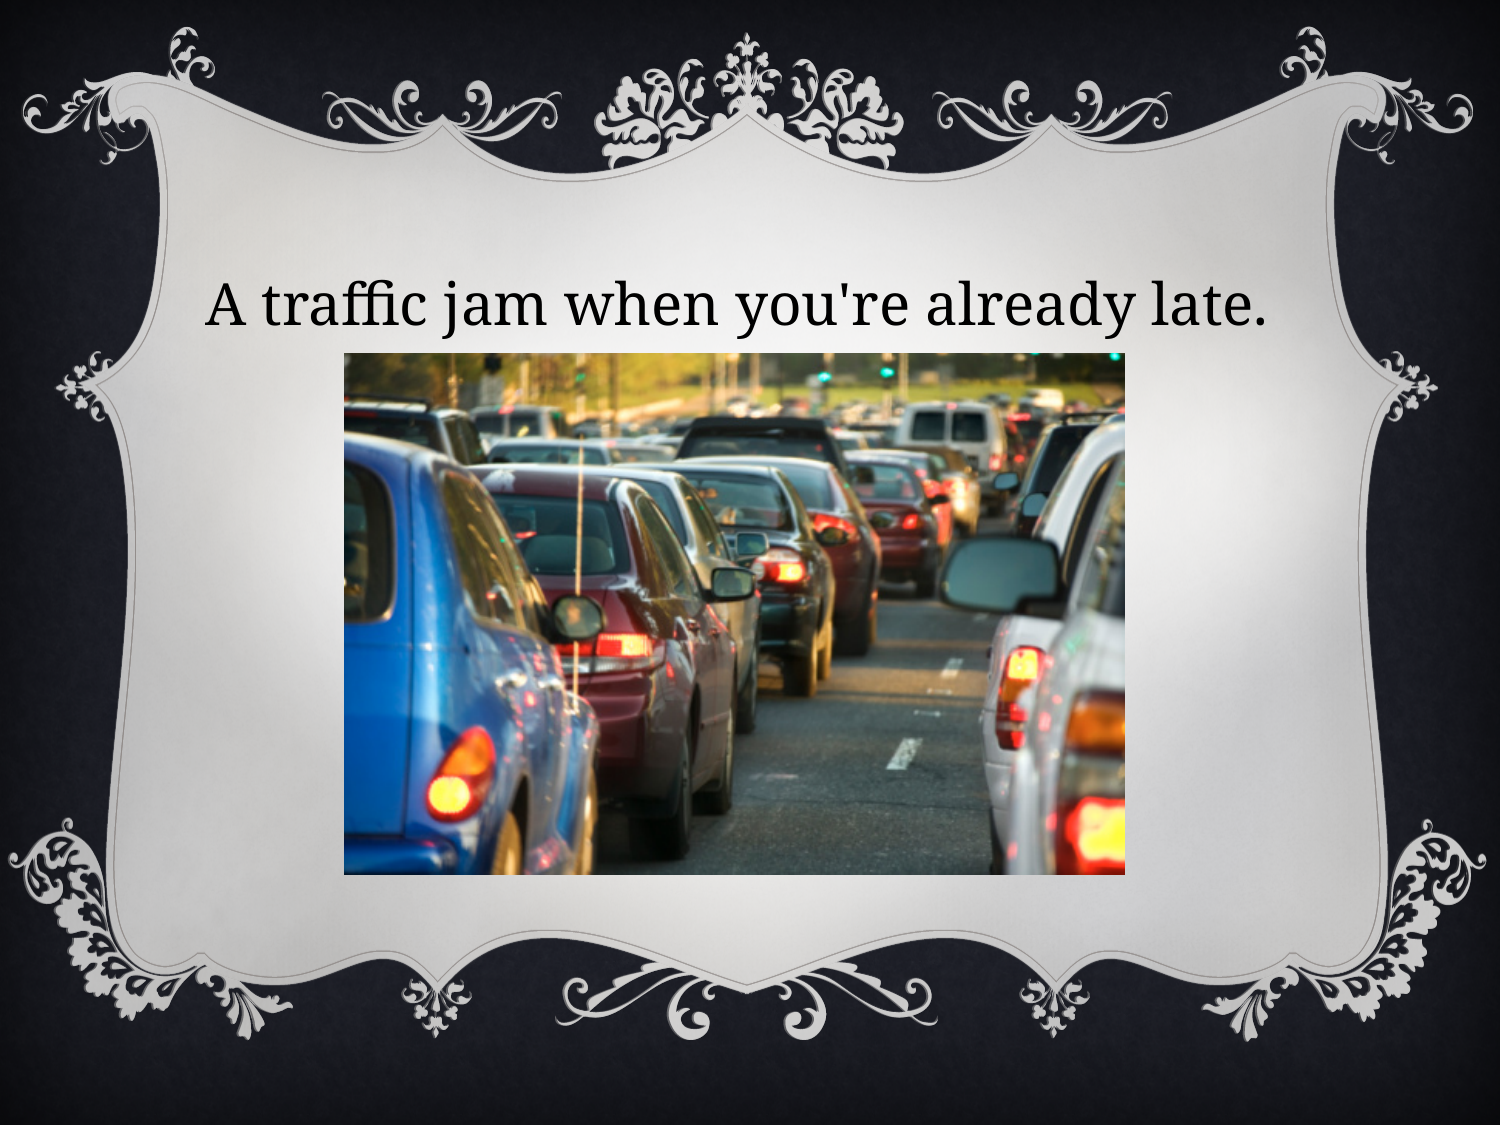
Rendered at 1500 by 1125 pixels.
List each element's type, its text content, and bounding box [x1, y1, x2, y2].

text_box A traffic jam when you're already late. [125, 224, 1350, 725]
picture [0, 0, 1500, 1125]
